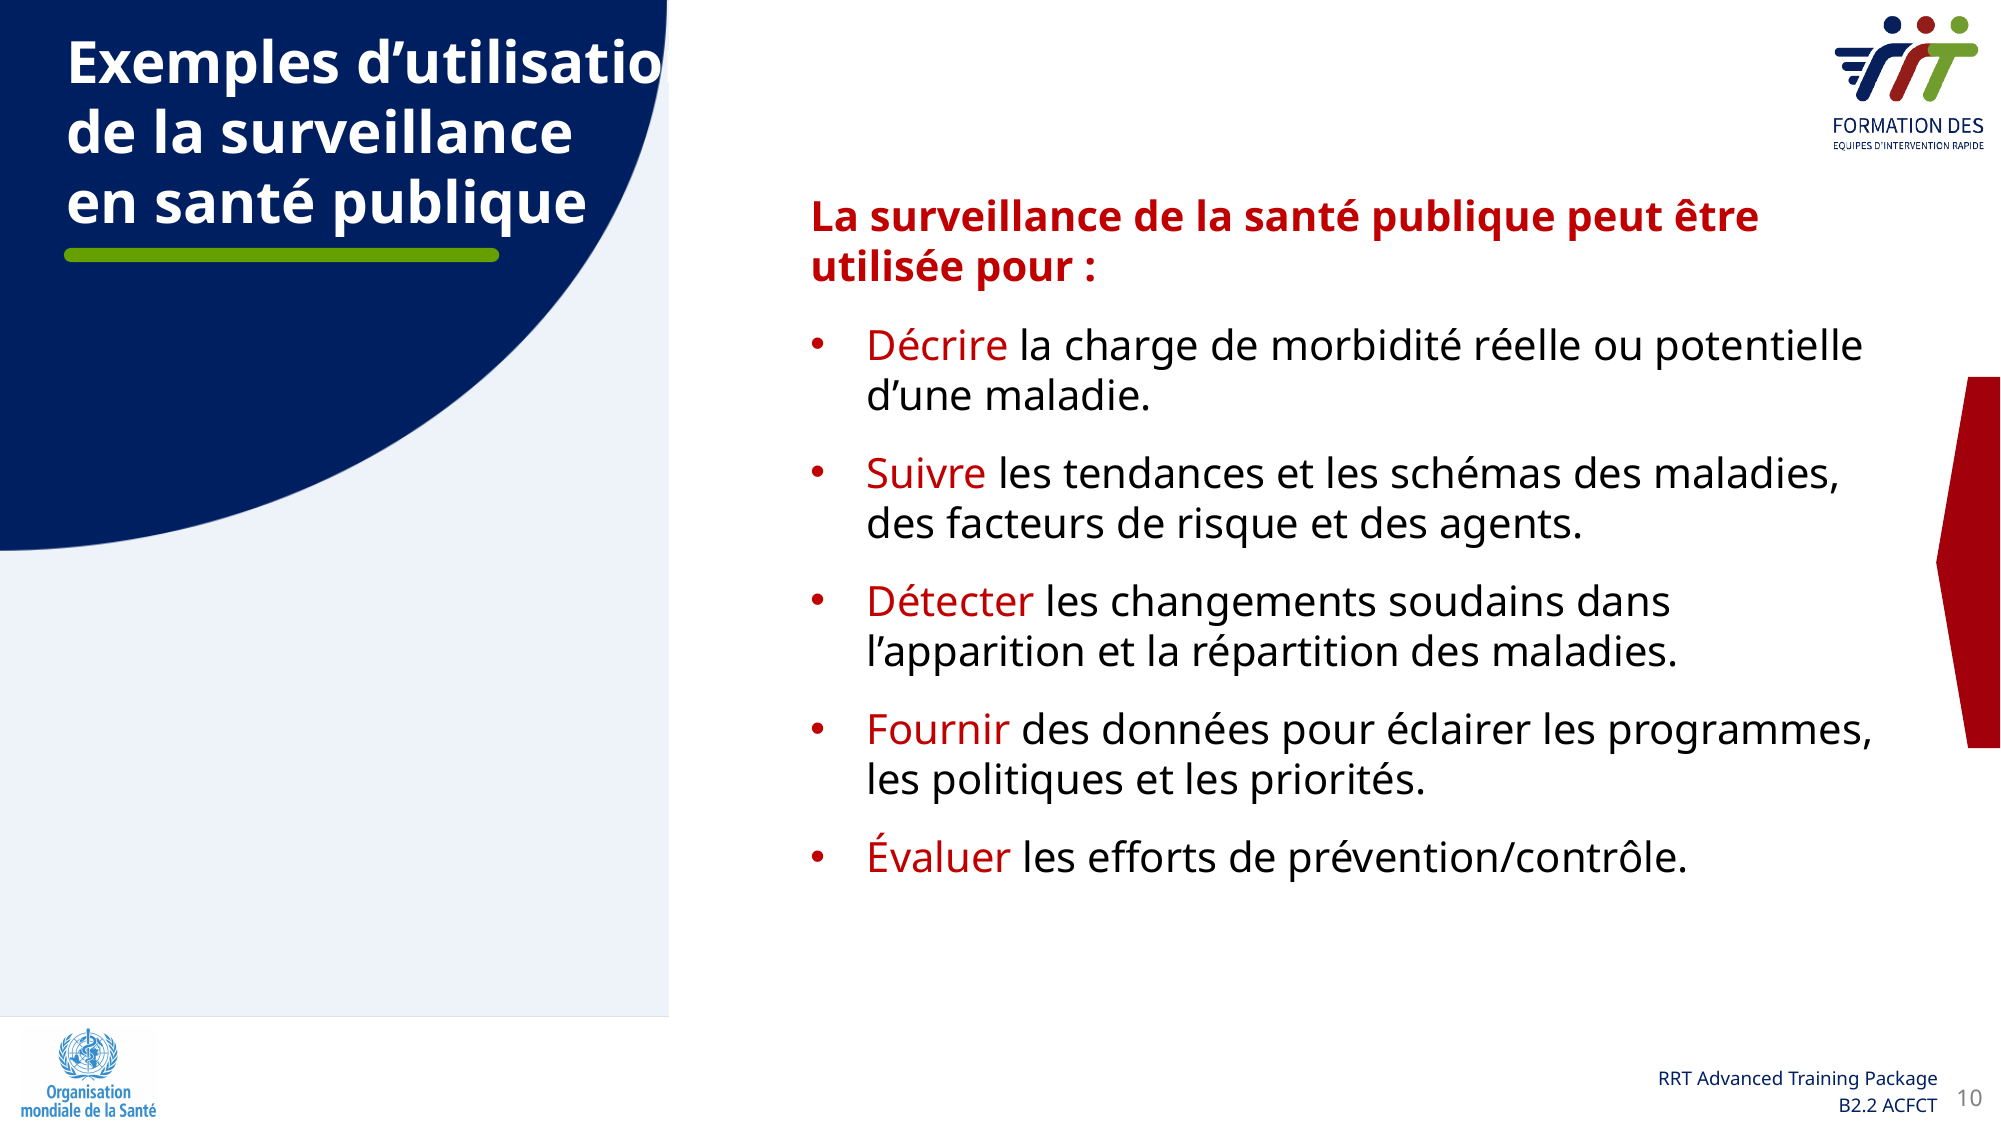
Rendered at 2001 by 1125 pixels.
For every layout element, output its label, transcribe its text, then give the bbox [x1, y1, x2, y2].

picture [1833, 15, 1984, 151]
picture [20, 1027, 157, 1118]
text_box Exemples d’utilisation de la surveillance en santé publique [55, 19, 744, 304]
picture [0, 0, 669, 1018]
text_box La surveillance de la santé publique peut être utilisée pour : Décrire la charge de morbidité réelle ou potentielle d’une maladie. Suivre les tendances et les schémas des maladies, des facteurs de risque et des agents. Détecter les changements soudains dans l’apparition et la répartition des maladies. Fournir des données pour éclairer les programmes, les politiques et les priorités. Évaluer les efforts de prévention/contrôle. [799, 184, 1910, 963]
